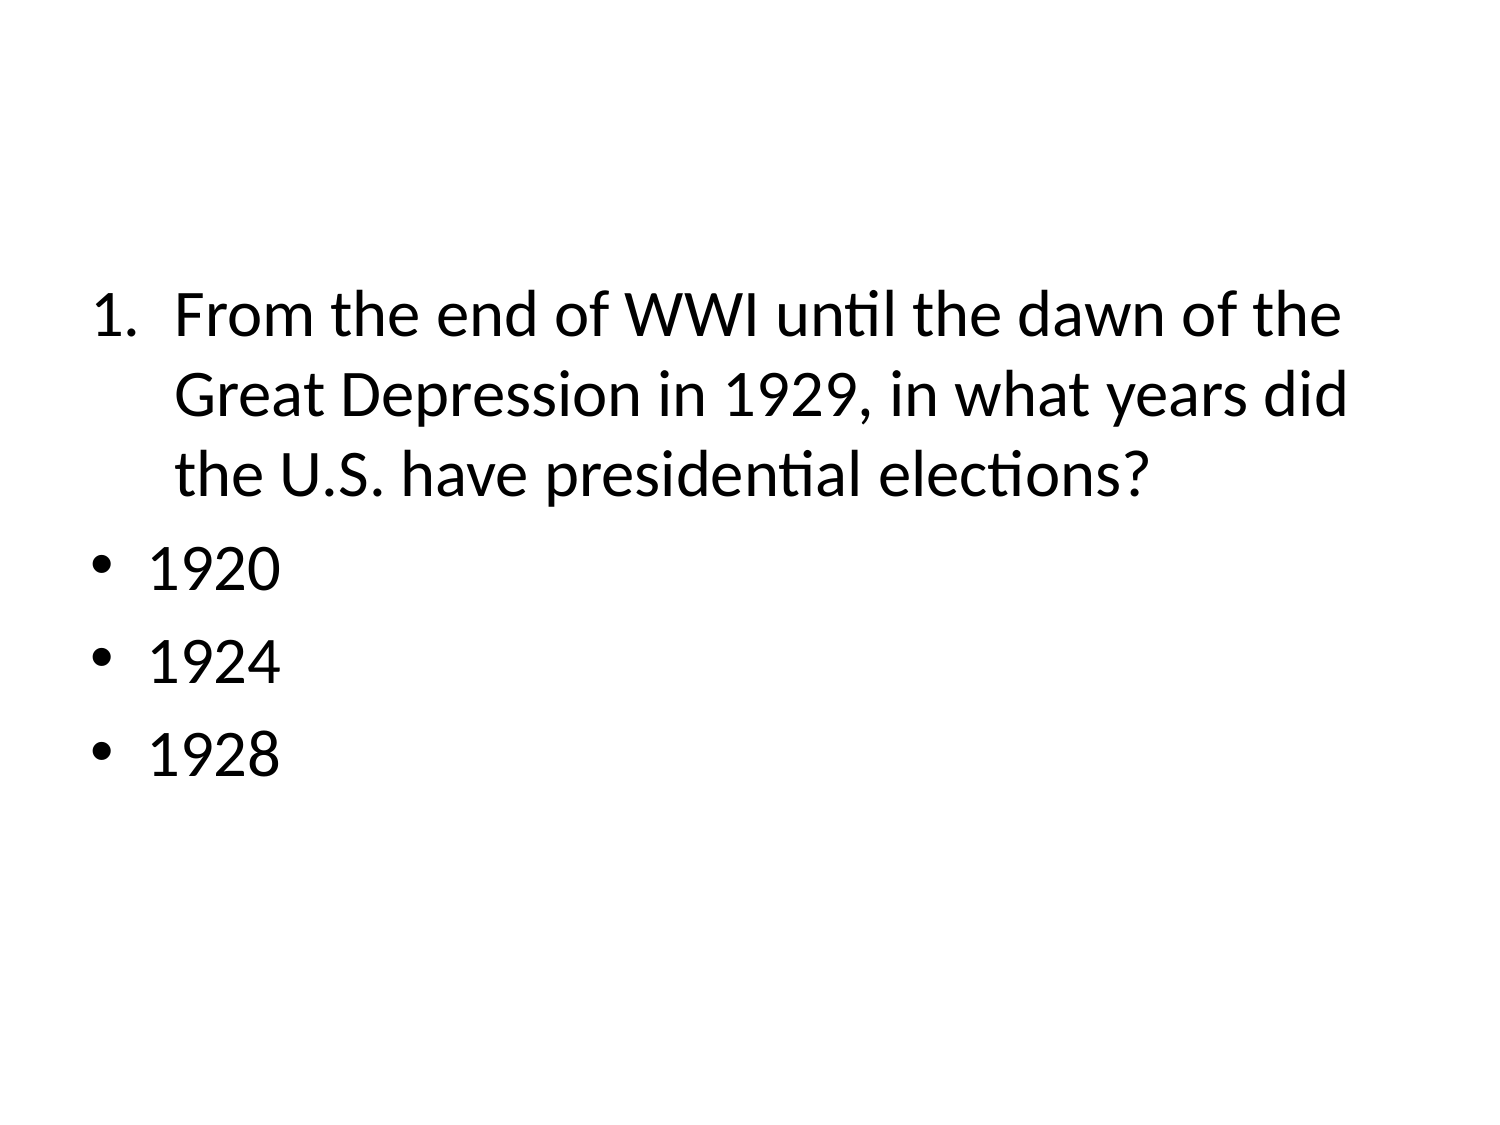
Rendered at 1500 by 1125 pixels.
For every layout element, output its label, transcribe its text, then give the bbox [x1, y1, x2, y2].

list From the end of WWI until the dawn of the Great Depression in 1929, in what years did the U.S. have presidential elections? 1920 1924 1928 [75, 262, 1425, 1005]
